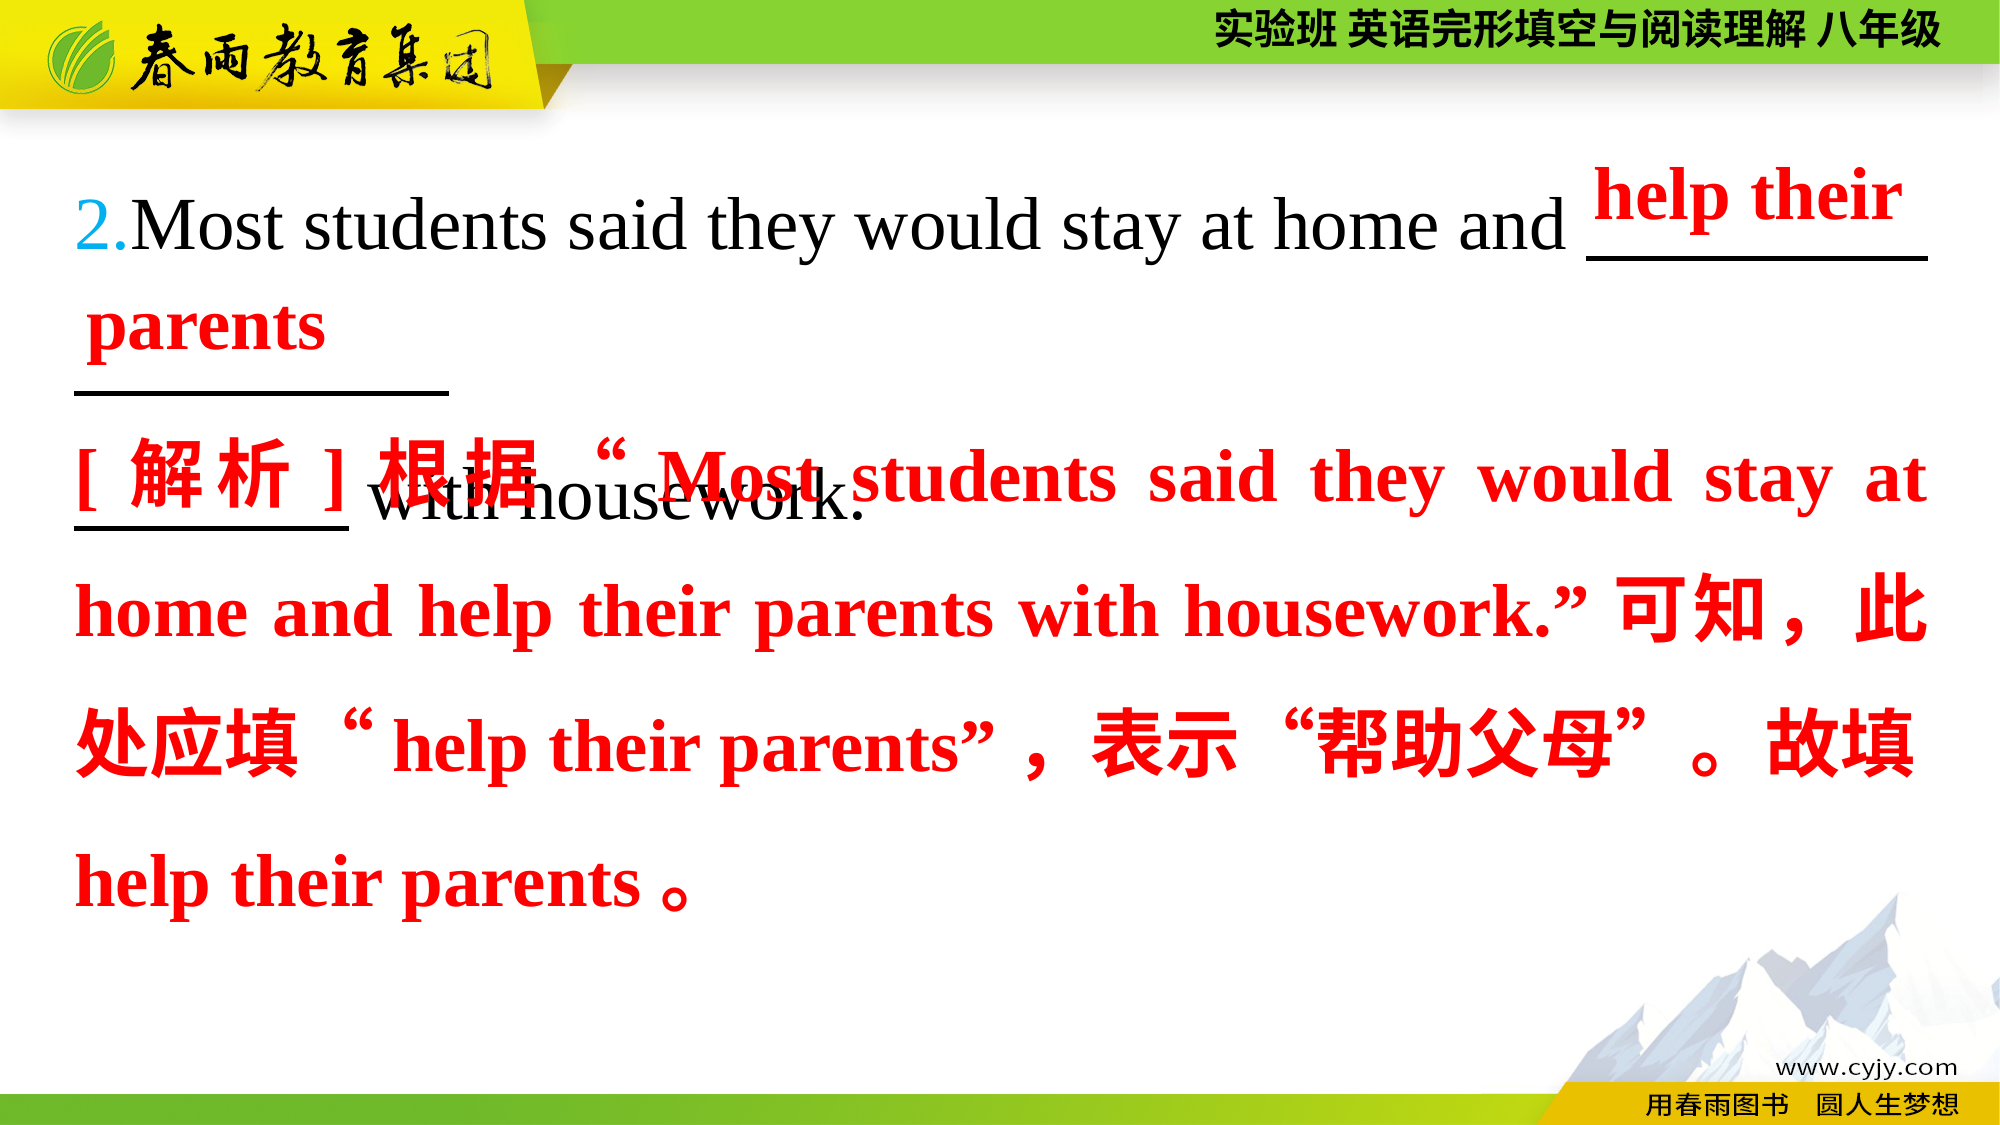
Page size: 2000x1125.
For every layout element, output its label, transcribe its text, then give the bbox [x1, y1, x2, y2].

picture [0, 0, 2000, 1125]
text_box help their [1579, 137, 1920, 242]
text_box parents [71, 267, 342, 373]
list 2.Most students said they would stay at home and 。 with housework. [59, 122, 1944, 373]
text_box [解析]根据“Most students said they would stay at home and help their parents with housework.”可知，此处应填“help their parents”，表示“帮助父母”。故填help their parents。 [59, 373, 1944, 929]
